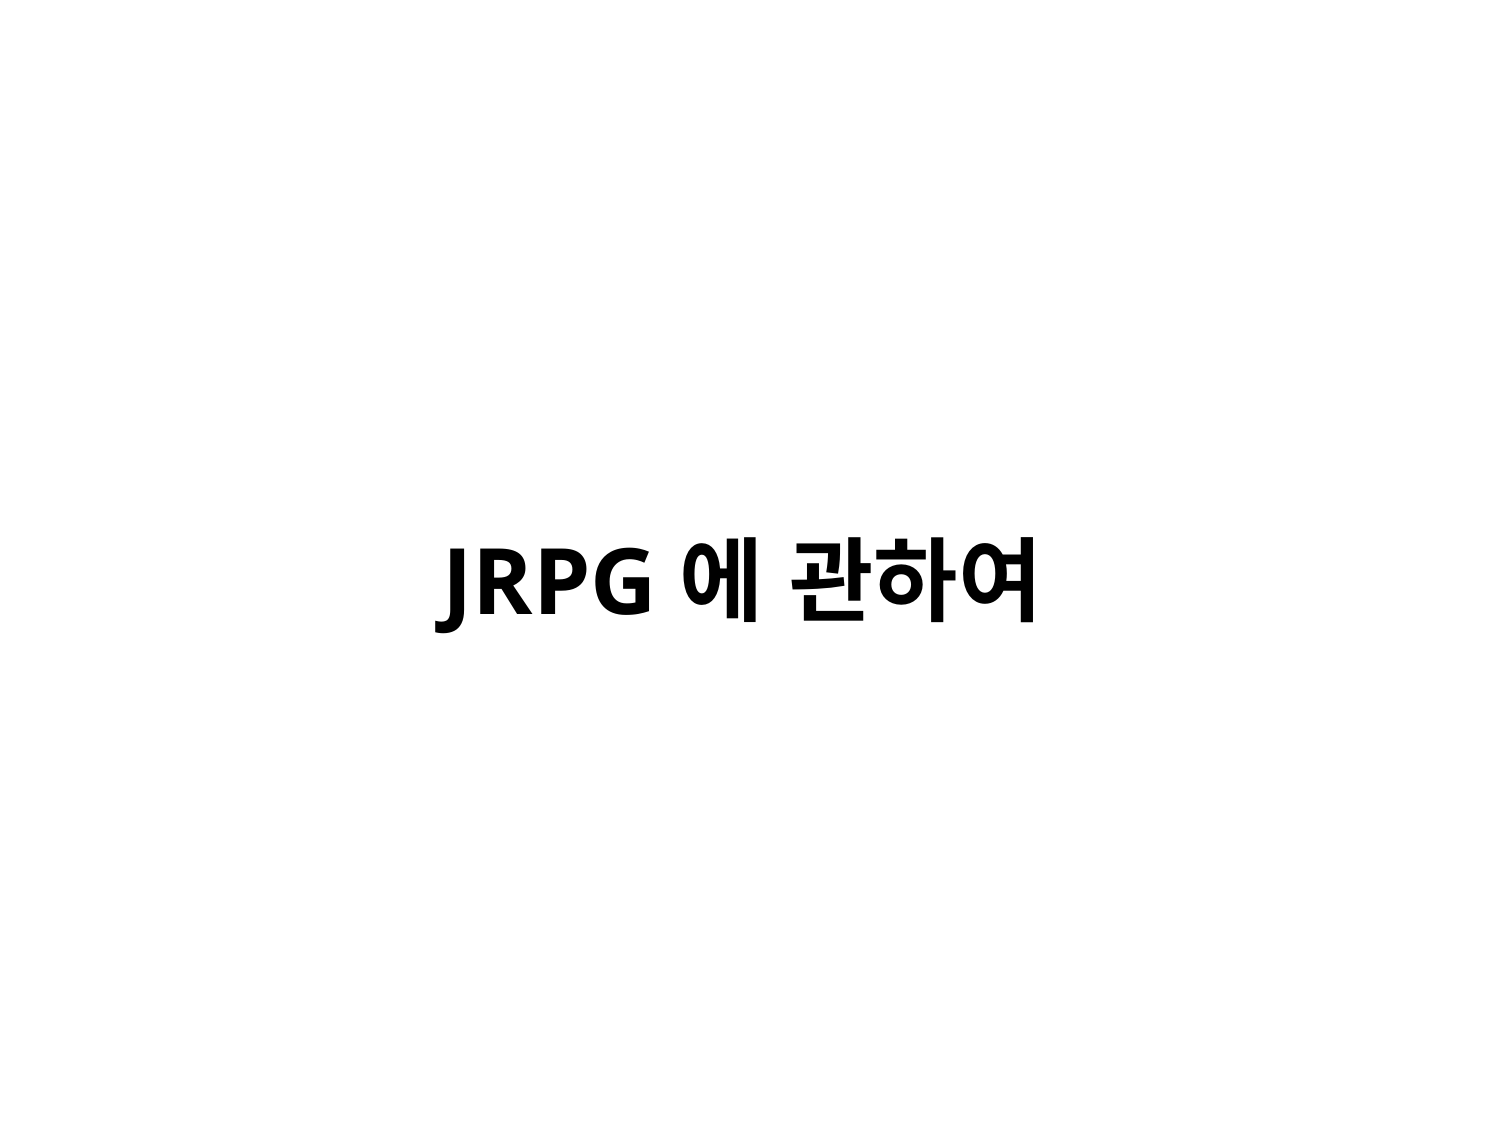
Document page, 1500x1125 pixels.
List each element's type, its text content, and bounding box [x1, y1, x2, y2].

title JRPG에 관하여 [105, 457, 1381, 699]
